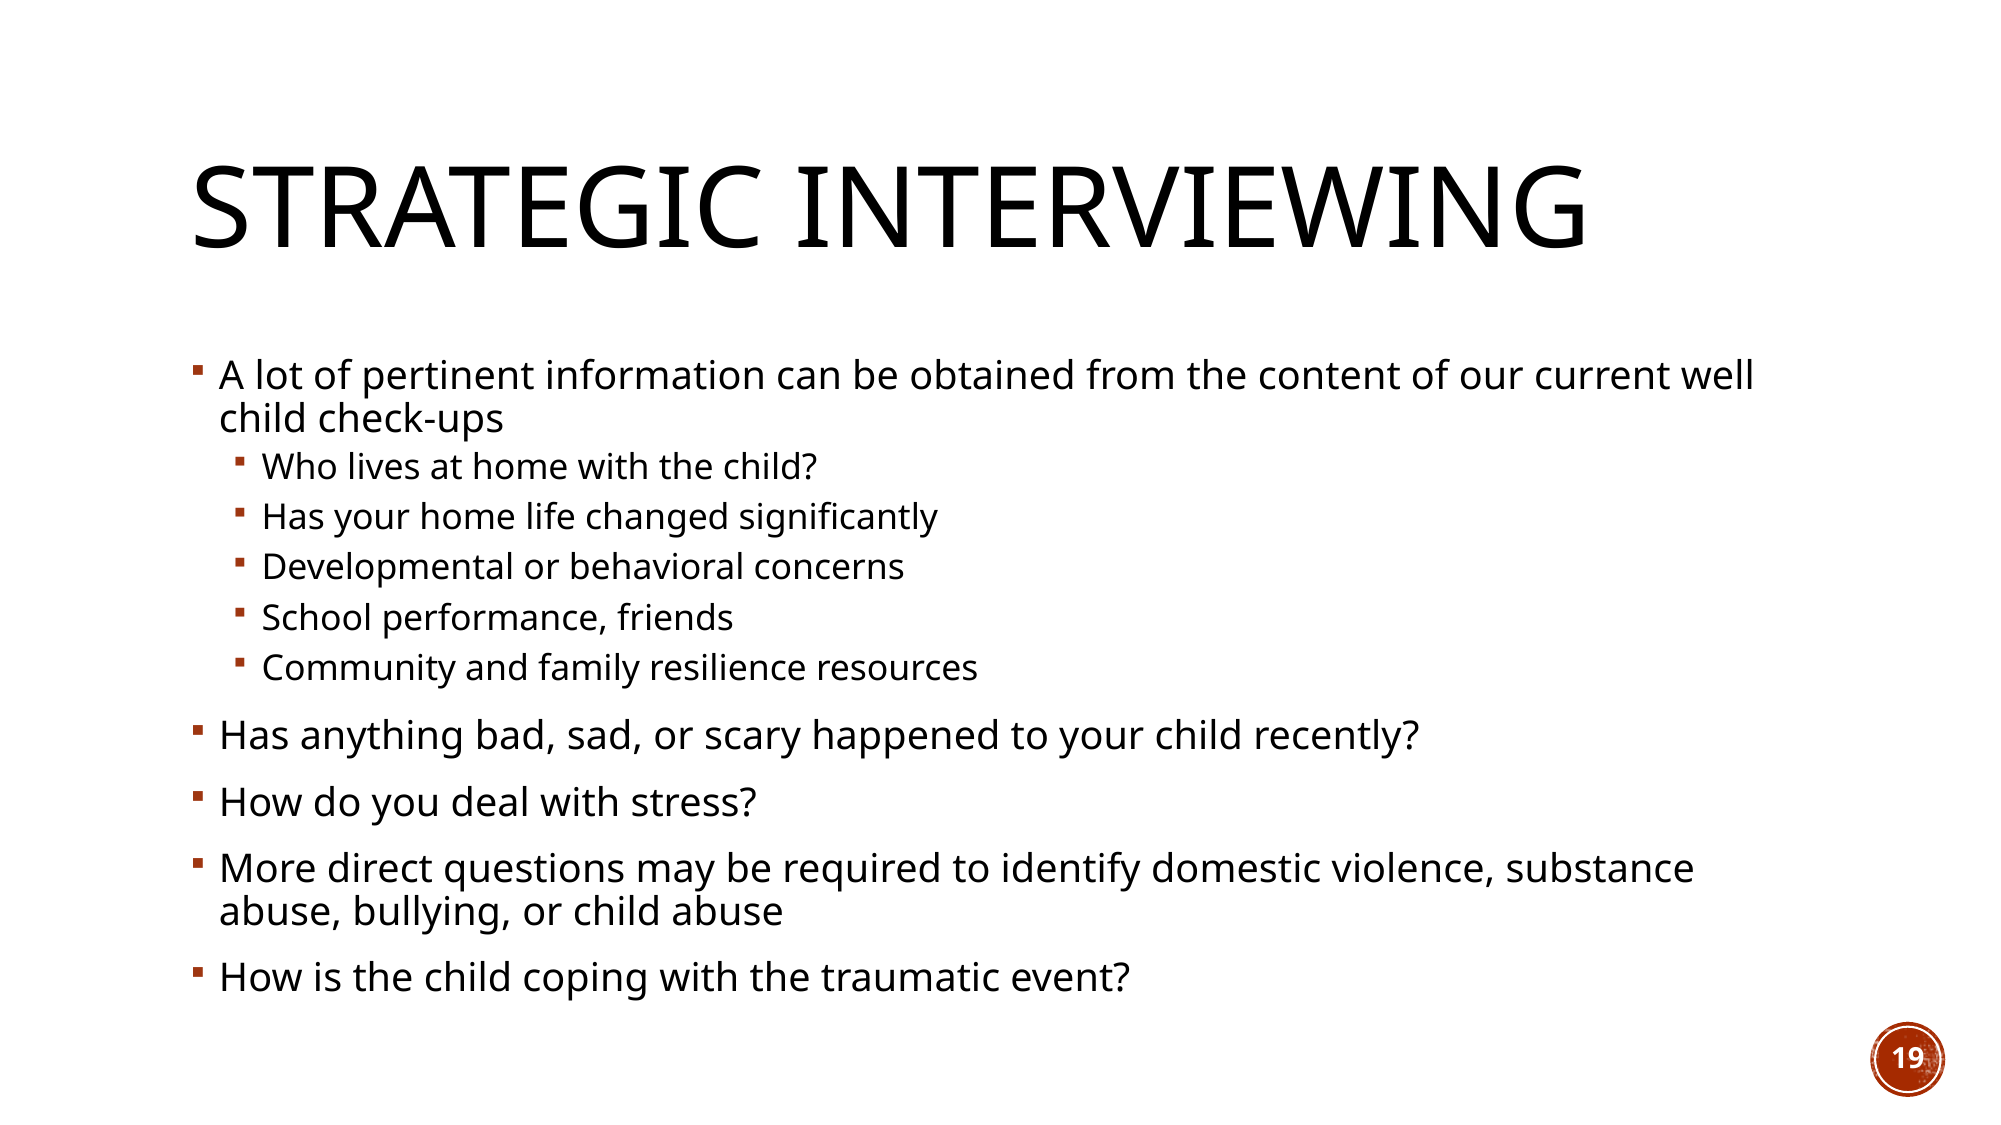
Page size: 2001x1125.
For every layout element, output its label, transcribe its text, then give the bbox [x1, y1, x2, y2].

title Strategic interviewing [175, 79, 1826, 344]
slide_number 19 [1855, 1028, 1961, 1089]
list A lot of pertinent information can be obtained from the content of our current well child check-ups Who lives at home with the child? Has your home life changed significantly Developmental or behavioral concerns School performance, friends Community and family resilience resources Has anything bad, sad, or scary happened to your child recently? How do you deal with stress? More direct questions may be required to identify domestic violence, substance abuse, bullying, or child abuse How is the child coping with the traumatic event? [175, 348, 1826, 1013]
